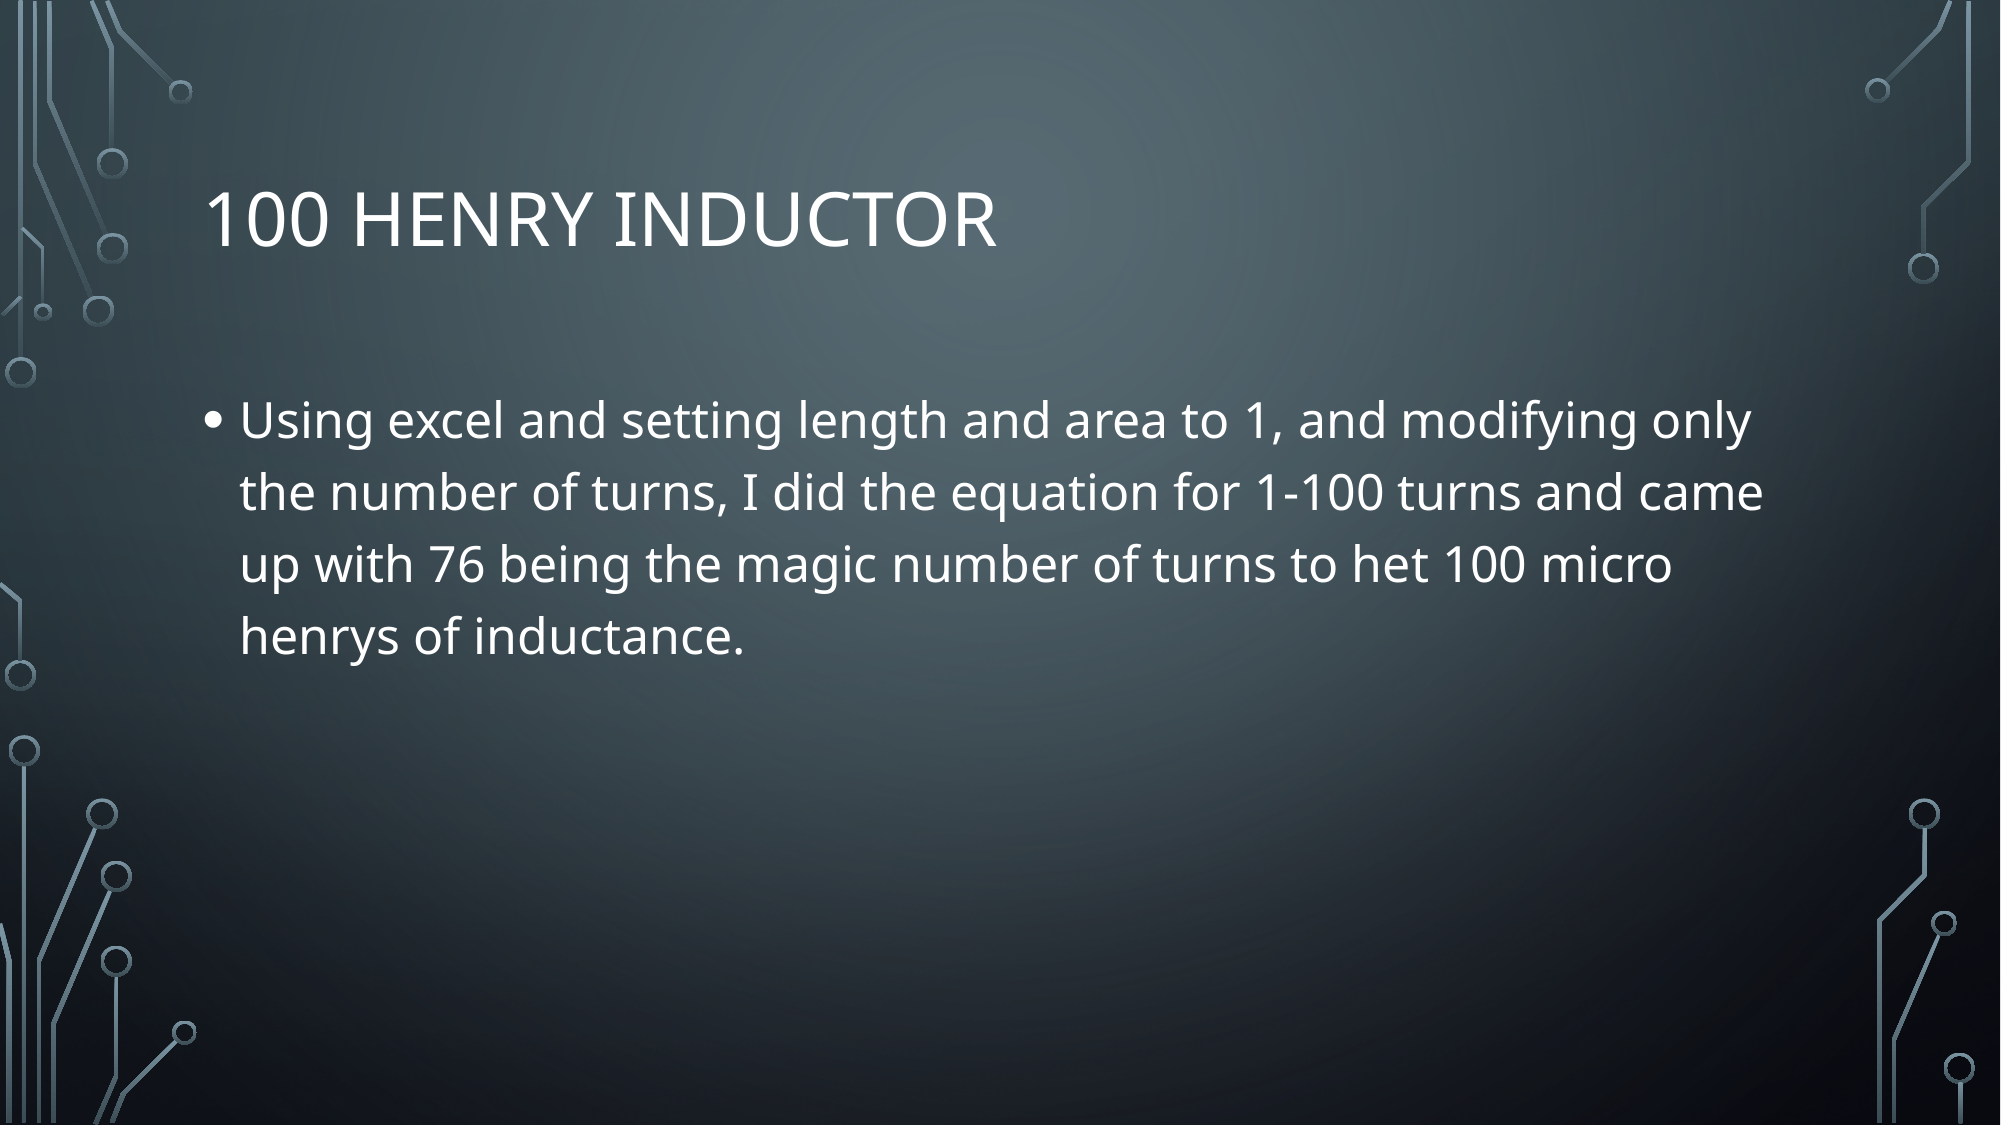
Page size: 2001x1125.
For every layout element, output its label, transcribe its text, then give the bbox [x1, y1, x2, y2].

list Using excel and setting length and area to 1, and modifying only the number of turns, I did the equation for 1-100 turns and came up with 76 being the magic number of turns to het 100 micro henrys of inductance. [187, 369, 1813, 950]
title 100 Henry Inductor [187, 101, 1813, 344]
